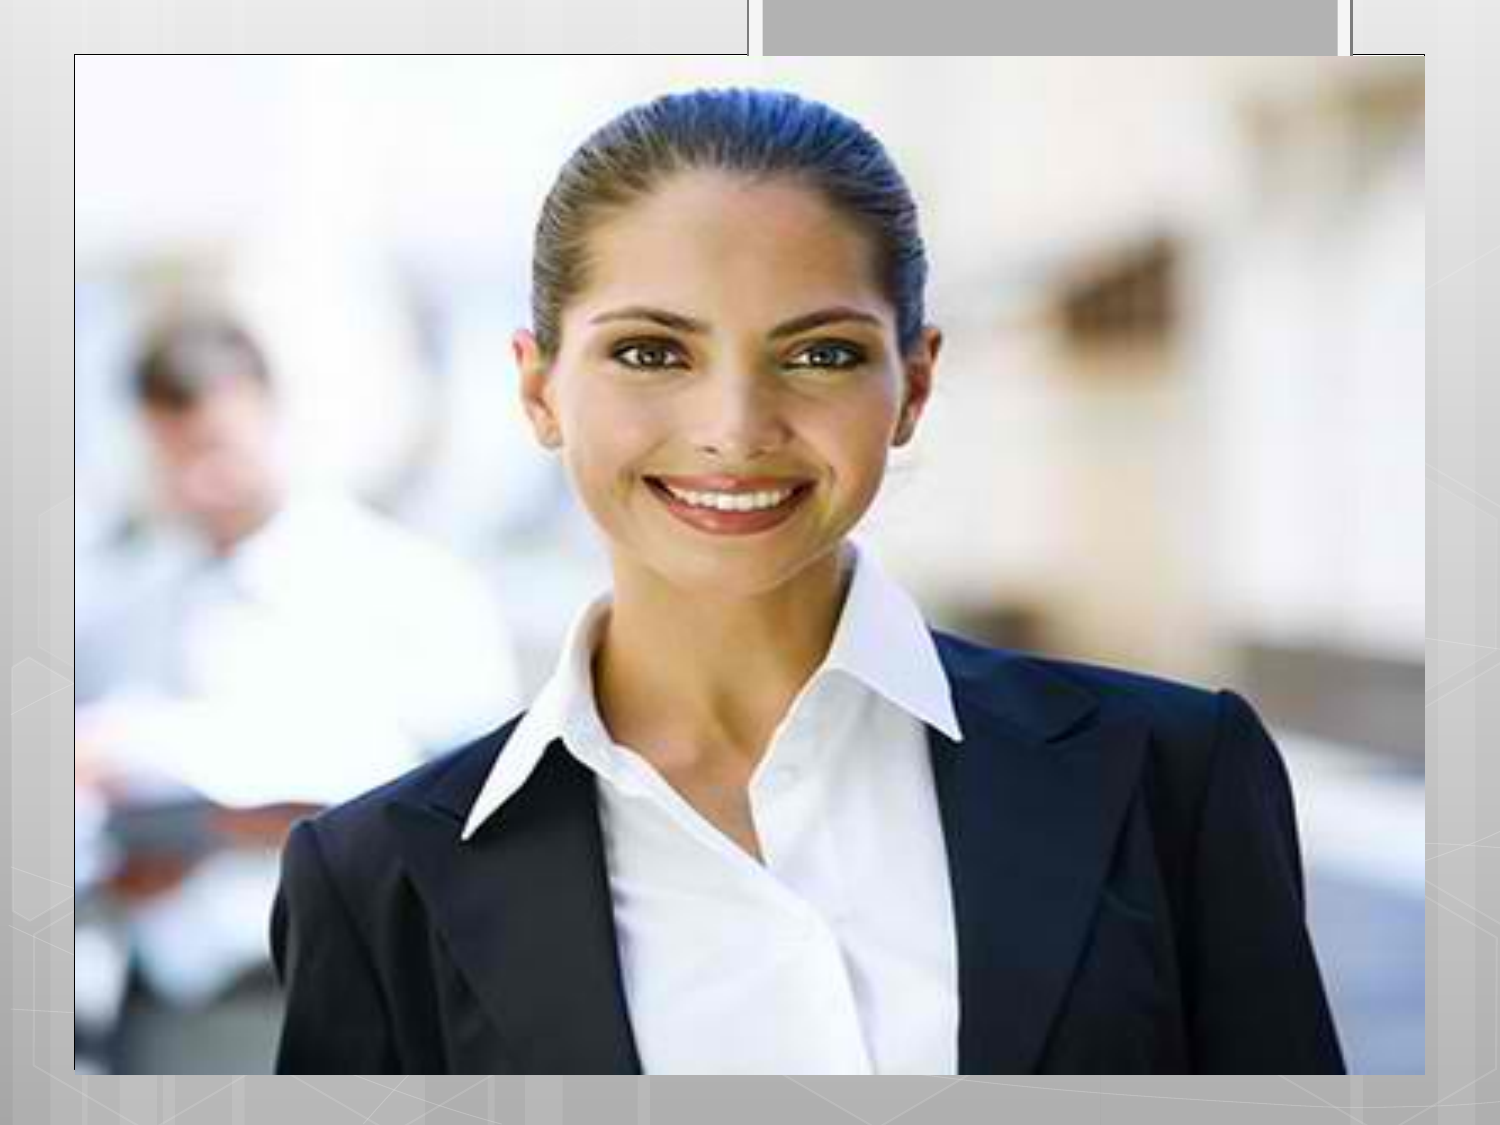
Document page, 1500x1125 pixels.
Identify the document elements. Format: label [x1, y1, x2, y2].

list [74, 56, 1426, 1076]
